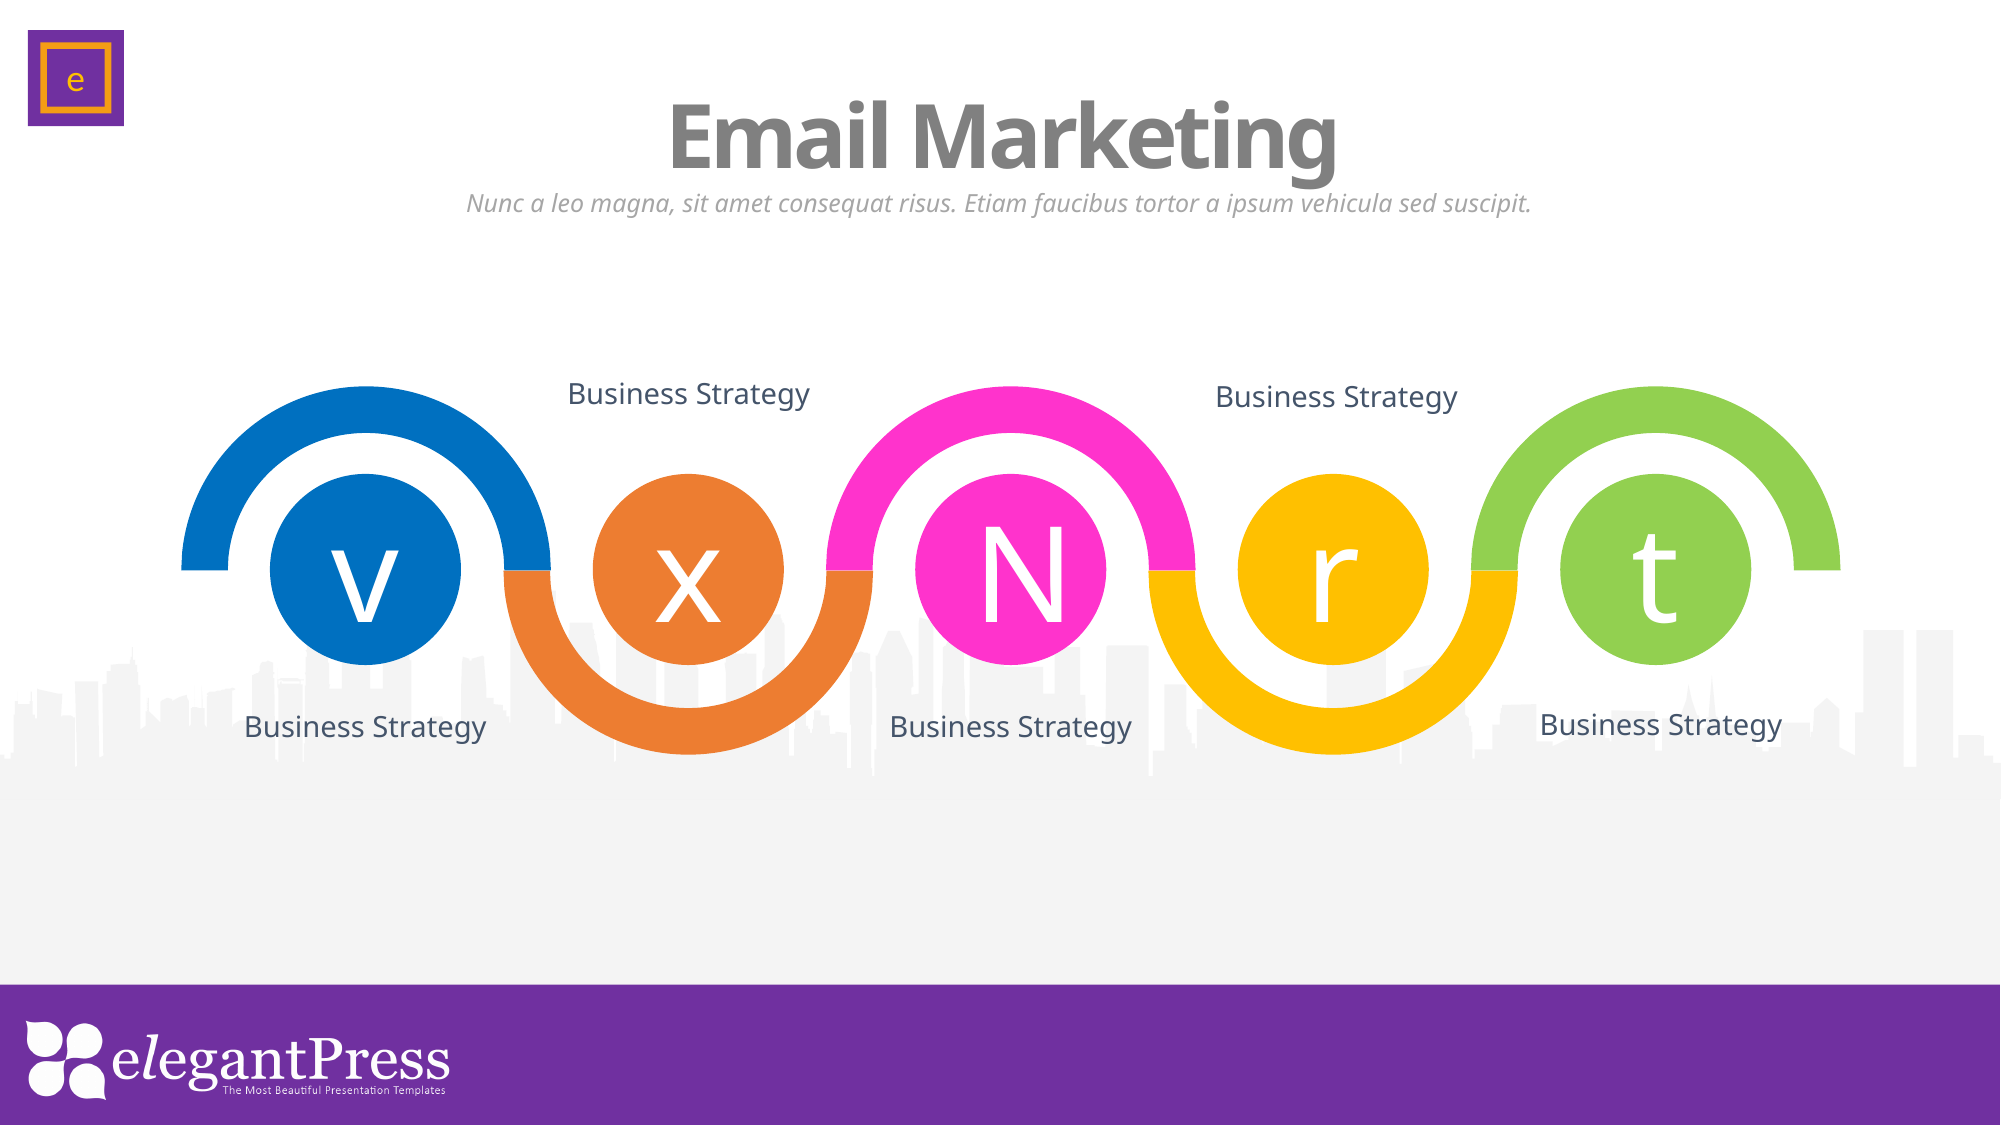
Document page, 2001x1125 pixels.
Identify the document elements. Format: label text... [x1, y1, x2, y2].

text_box Email Marketing [655, 74, 1352, 182]
text_box Business Strategy [228, 712, 503, 766]
text_box Business Strategy [551, 379, 826, 433]
text_box [824, 385, 1197, 572]
text_box [1469, 385, 1842, 572]
text_box x [591, 472, 785, 667]
text_box [180, 385, 553, 572]
text_box [502, 569, 875, 756]
text_box [1147, 569, 1520, 756]
text_box v [268, 472, 463, 667]
text_box Business Strategy [1523, 710, 1799, 764]
picture [17, 1012, 454, 1111]
text_box Nunc a leo magna, sit amet consequat risus. Etiam faucibus tortor a ipsum vehicula sed suscipit. [123, 182, 1884, 223]
text_box r [1236, 472, 1430, 667]
text_box N [914, 472, 1108, 667]
text_box Business Strategy [1199, 382, 1474, 436]
text_box Business Strategy [873, 712, 1149, 766]
text_box t [1559, 472, 1753, 667]
